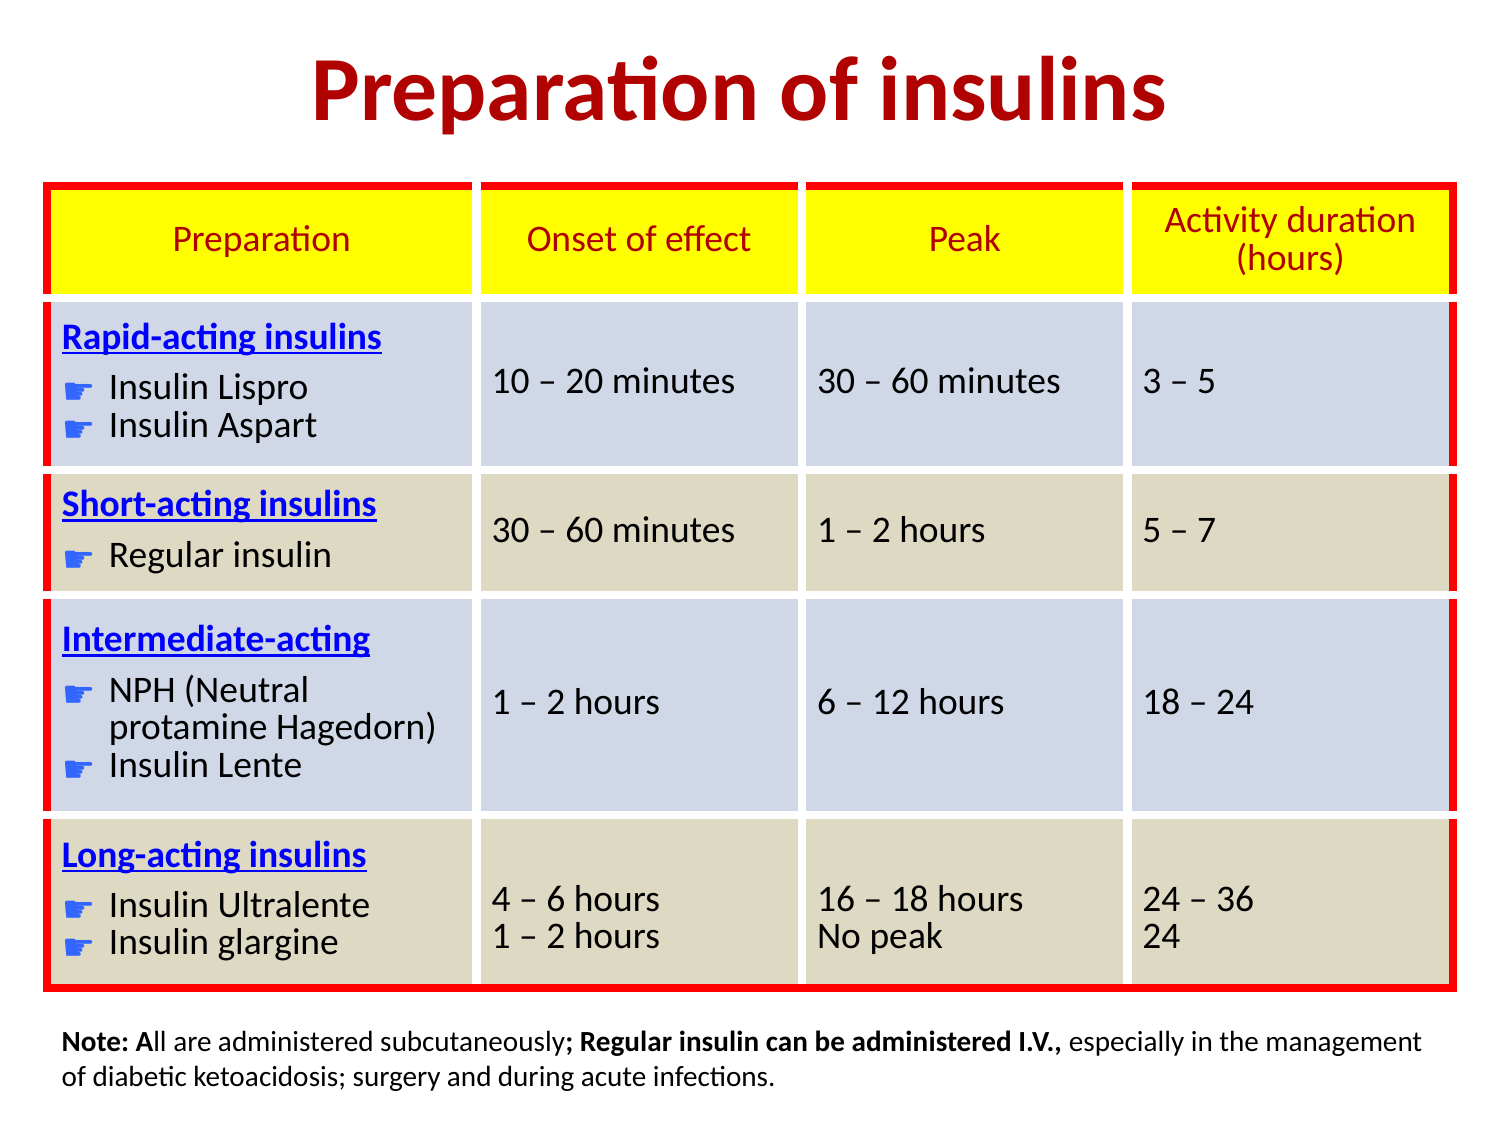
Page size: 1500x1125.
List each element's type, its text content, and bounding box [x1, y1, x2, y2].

table_cell 18 – 24 [1132, 599, 1449, 811]
table_cell 30 – 60 minutes [481, 474, 798, 591]
table_cell 30 – 60 minutes [806, 302, 1123, 466]
table_cell Short-acting insulins Regular insulin [51, 474, 472, 591]
table_header Onset of effect [481, 190, 798, 294]
table_cell 10 – 20 minutes [481, 302, 798, 466]
table_cell 6 – 12 hours [806, 599, 1123, 811]
table_cell 5 – 7 [1132, 474, 1449, 591]
table_cell 1 – 2 hours [806, 474, 1123, 591]
table_cell Rapid-acting insulins Insulin Lispro Insulin Aspart [51, 302, 472, 466]
table_cell 1 – 2 hours [481, 599, 798, 811]
table_header Preparation [51, 190, 472, 294]
table_header Peak [806, 190, 1123, 294]
table_header Activity duration (hours) [1132, 190, 1449, 294]
table_cell 3 – 5 [1132, 302, 1449, 466]
title Preparation of insulins [75, 7, 1425, 161]
table_cell 24 – 36 24 [1132, 819, 1449, 984]
table_cell Long-acting insulins Insulin Ultralente Insulin glargine [51, 819, 472, 984]
table_cell 16 – 18 hours No peak [806, 819, 1123, 984]
table_cell Intermediate-acting NPH (Neutral protamine Hagedorn) Insulin Lente [51, 599, 472, 811]
text_box Note: All are administered subcutaneously; Regular insulin can be administered I.V., especially in the management of diabetic ketoacidosis; surgery and during acute infections. [46, 1015, 1454, 1101]
table_cell 4 – 6 hours 1 – 2 hours [481, 819, 798, 984]
